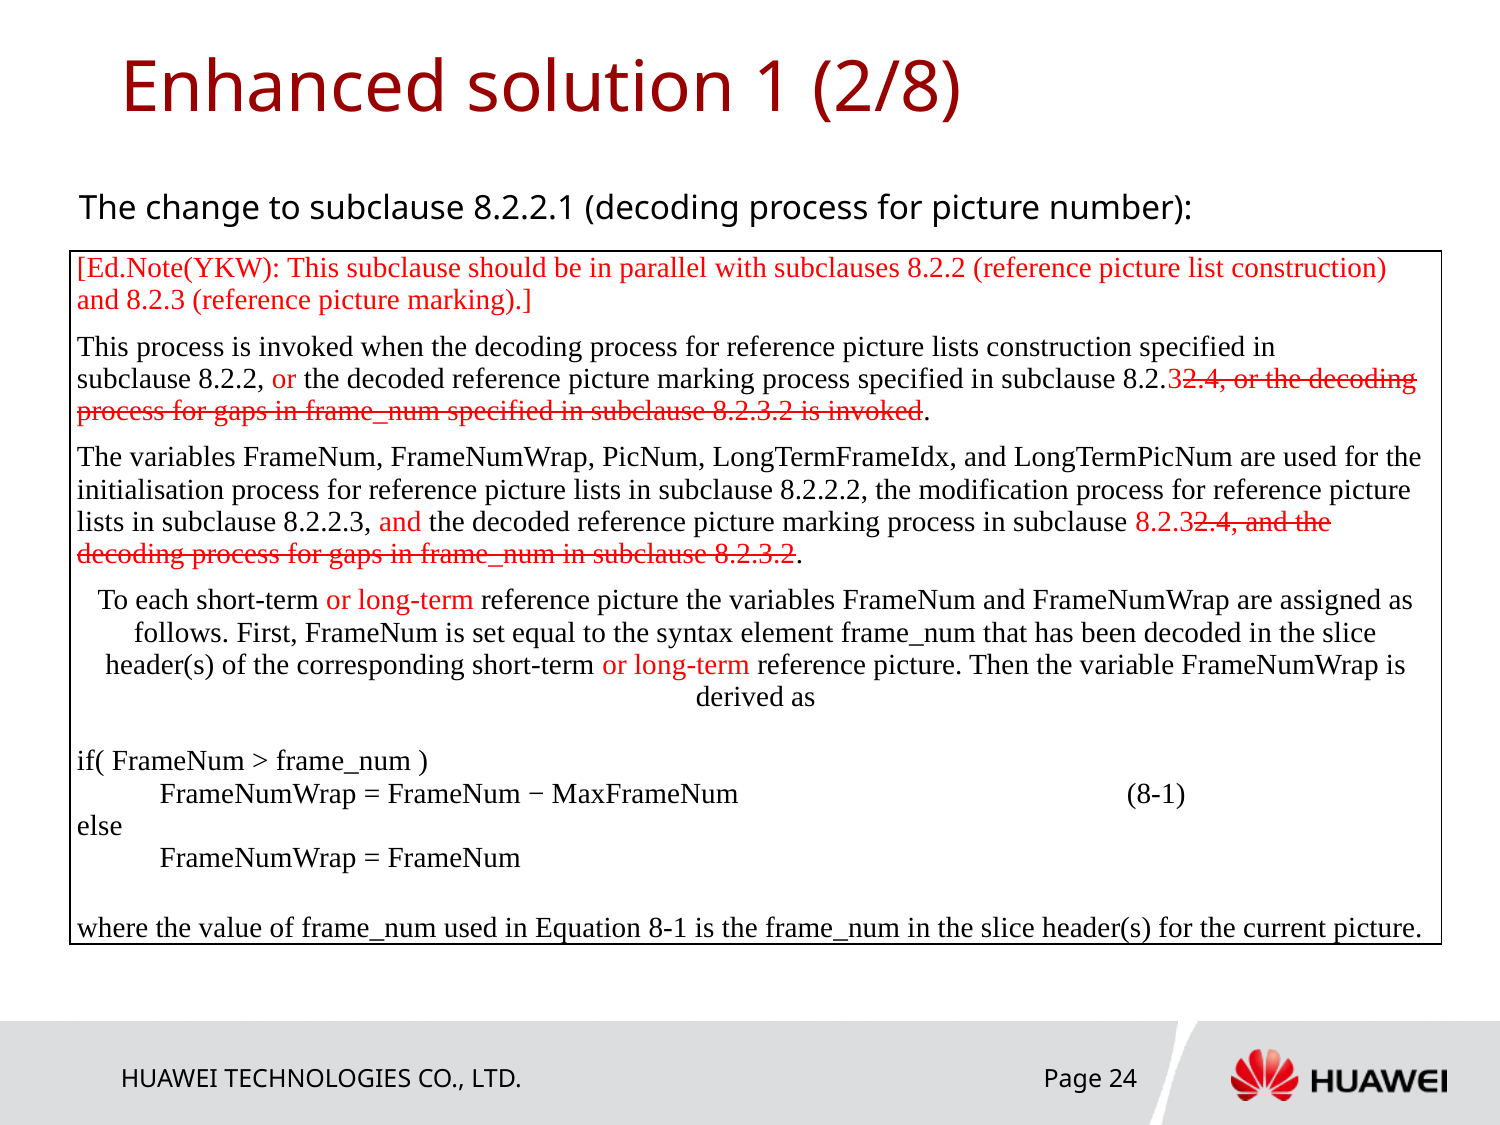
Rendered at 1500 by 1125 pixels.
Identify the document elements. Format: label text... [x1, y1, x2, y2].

table_header [Ed.Note(YKW): This subclause should be in parallel with subclauses 8.2.2 (reference picture list construction) and 8.2.3 (reference picture marking).] This process is invoked when the decoding process for reference picture lists construction specified in subclause 8.2.2, or the decoded reference picture marking process specified in subclause 8.2.32.4, or the decoding process for gaps in frame_num specified in subclause 8.2.3.2 is invoked. The variables FrameNum, FrameNumWrap, PicNum, LongTermFrameIdx, and LongTermPicNum are used for the initialisation process for reference picture lists in subclause 8.2.2.2, the modification process for reference picture lists in subclause 8.2.2.3, and the decoded reference picture marking process in subclause 8.2.32.4, and the decoding process for gaps in frame_num in subclause 8.2.3.2. To each short-term or long-term reference picture the variables FrameNum and FrameNumWrap are assigned as follows. First, FrameNum is set equal to the syntax element frame_num that has been decoded in the slice header(s) of the corresponding short-term or long-term reference picture. Then the variable FrameNumWrap is derived as if( FrameNum > frame_num ) FrameNumWrap = FrameNum − MaxFrameNum (8‑1) else FrameNumWrap = FrameNum where the value of frame_num used in Equation 8‑1 is the frame_num in the slice header(s) for the current picture. [71, 252, 1441, 943]
picture [0, 1021, 1500, 1125]
list The change to subclause 8.2.2.1 (decoding process for picture number): [0, 163, 1442, 1020]
slide_number Page 24 [1043, 1064, 1388, 1125]
title Enhanced solution 1 (2/8) [106, 11, 1378, 155]
